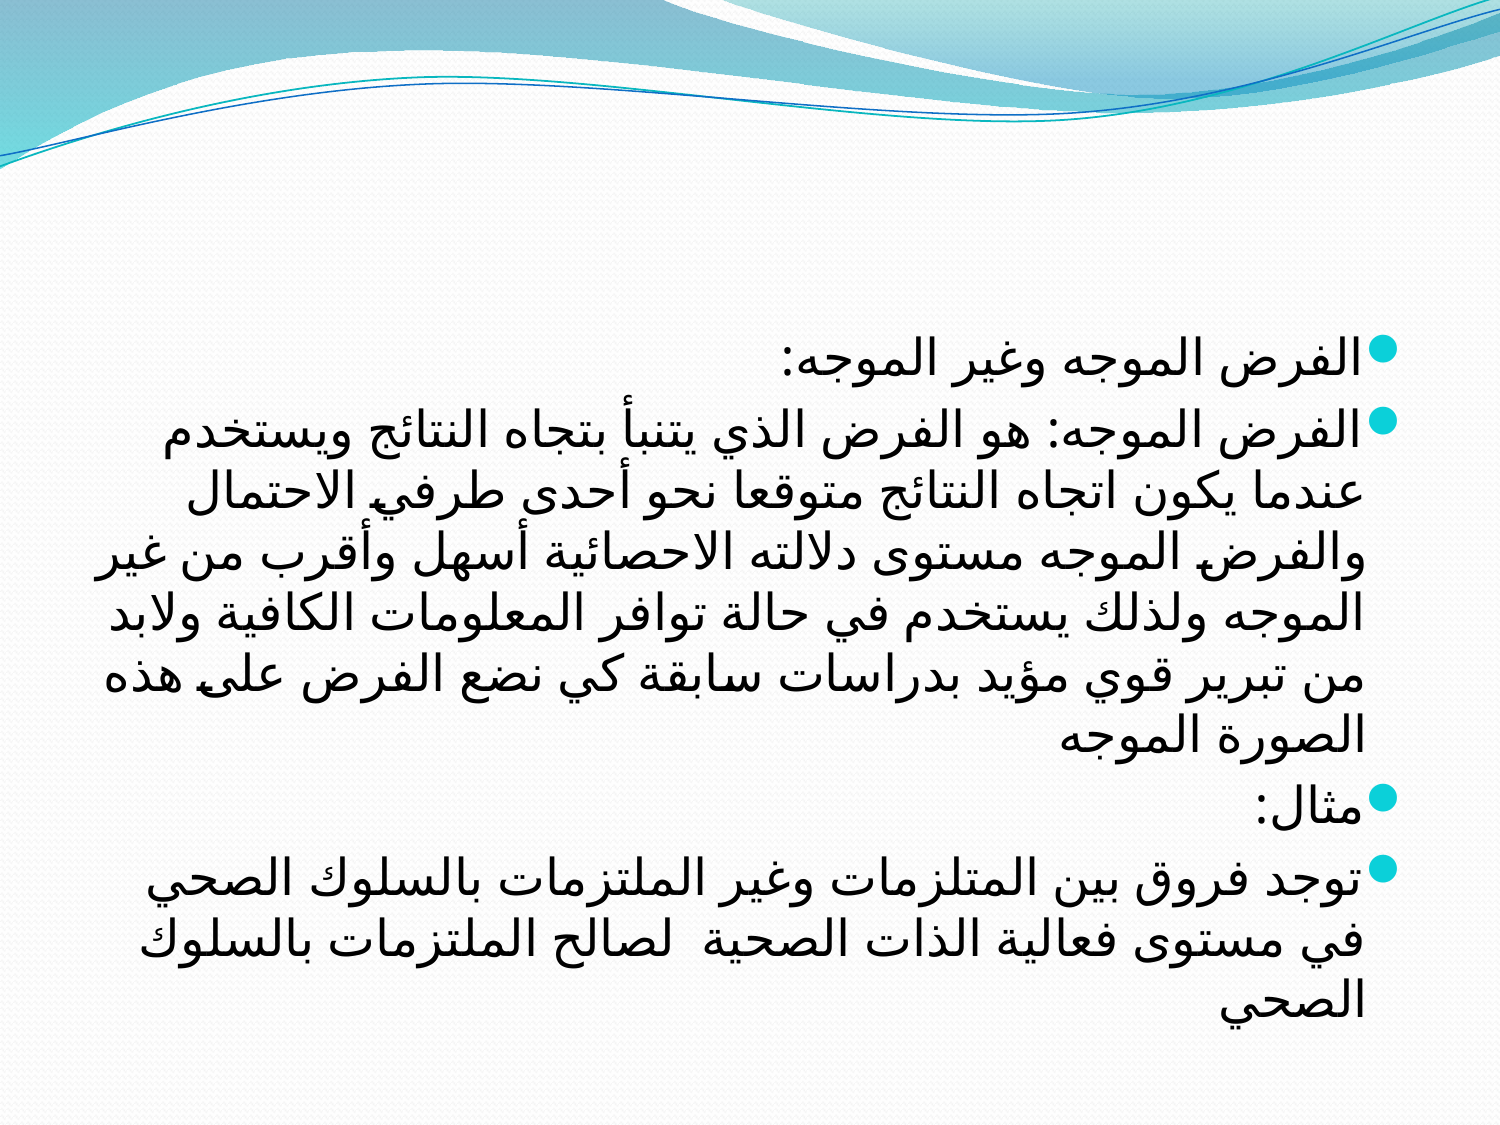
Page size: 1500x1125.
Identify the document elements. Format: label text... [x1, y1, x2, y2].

list الفرض الموجه وغير الموجه: الفرض الموجه: هو الفرض الذي يتنبأ بتجاه النتائج ويستخدم عندما يكون اتجاه النتائج متوقعا نحو أحدى طرفي الاحتمال والفرض الموجه مستوى دلالته الاحصائية أسهل وأقرب من غير الموجه ولذلك يستخدم في حالة توافر المعلومات الكافية ولابد من تبرير قوي مؤيد بدراسات سابقة كي نضع الفرض على هذه الصورة الموجه مثال: توجد فروق بين المتلزمات وغير الملتزمات بالسلوك الصحي في مستوى فعالية الذات الصحية لصالح الملتزمات بالسلوك الصحي [75, 317, 1425, 1038]
